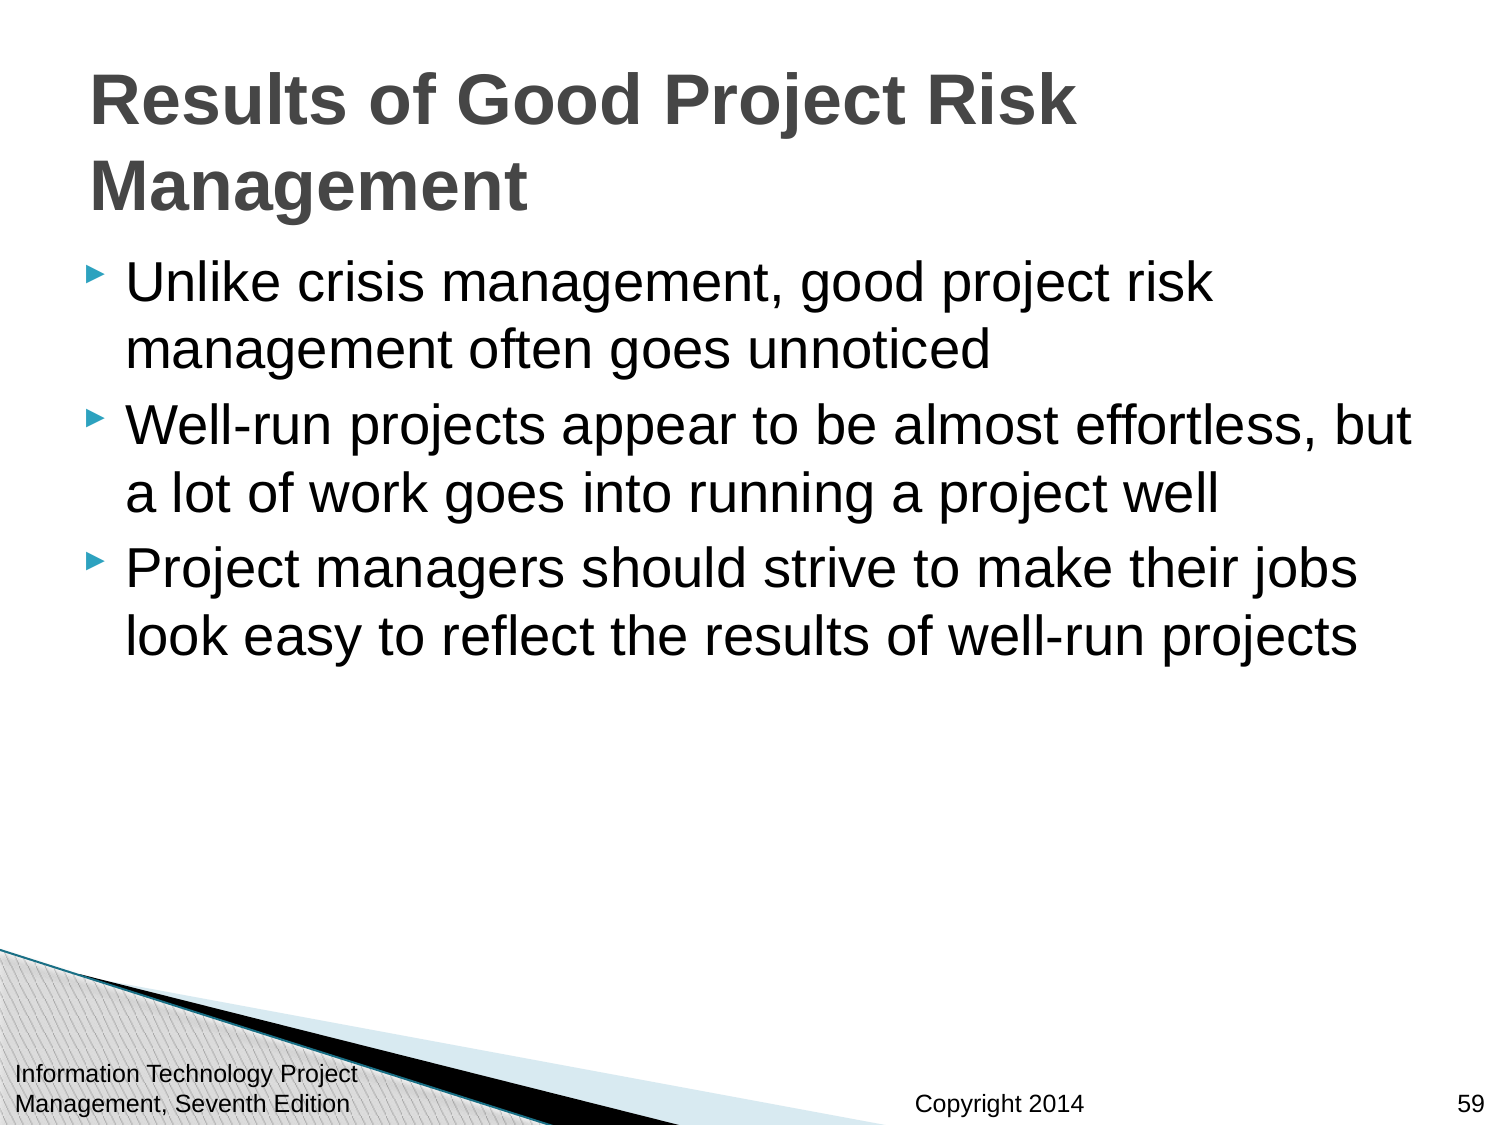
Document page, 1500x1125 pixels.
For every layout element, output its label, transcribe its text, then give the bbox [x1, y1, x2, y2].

list Unlike crisis management, good project risk management often goes unnoticed Well-run projects appear to be almost effortless, but a lot of work goes into running a project well Project managers should strive to make their jobs look easy to reflect the results of well-run projects [49, 237, 1438, 1013]
slide_number 59 [1408, 1065, 1500, 1125]
title Results of Good Project Risk Management [75, 45, 1425, 233]
footer Information Technology Project Management, Seventh Edition [0, 1065, 425, 1125]
